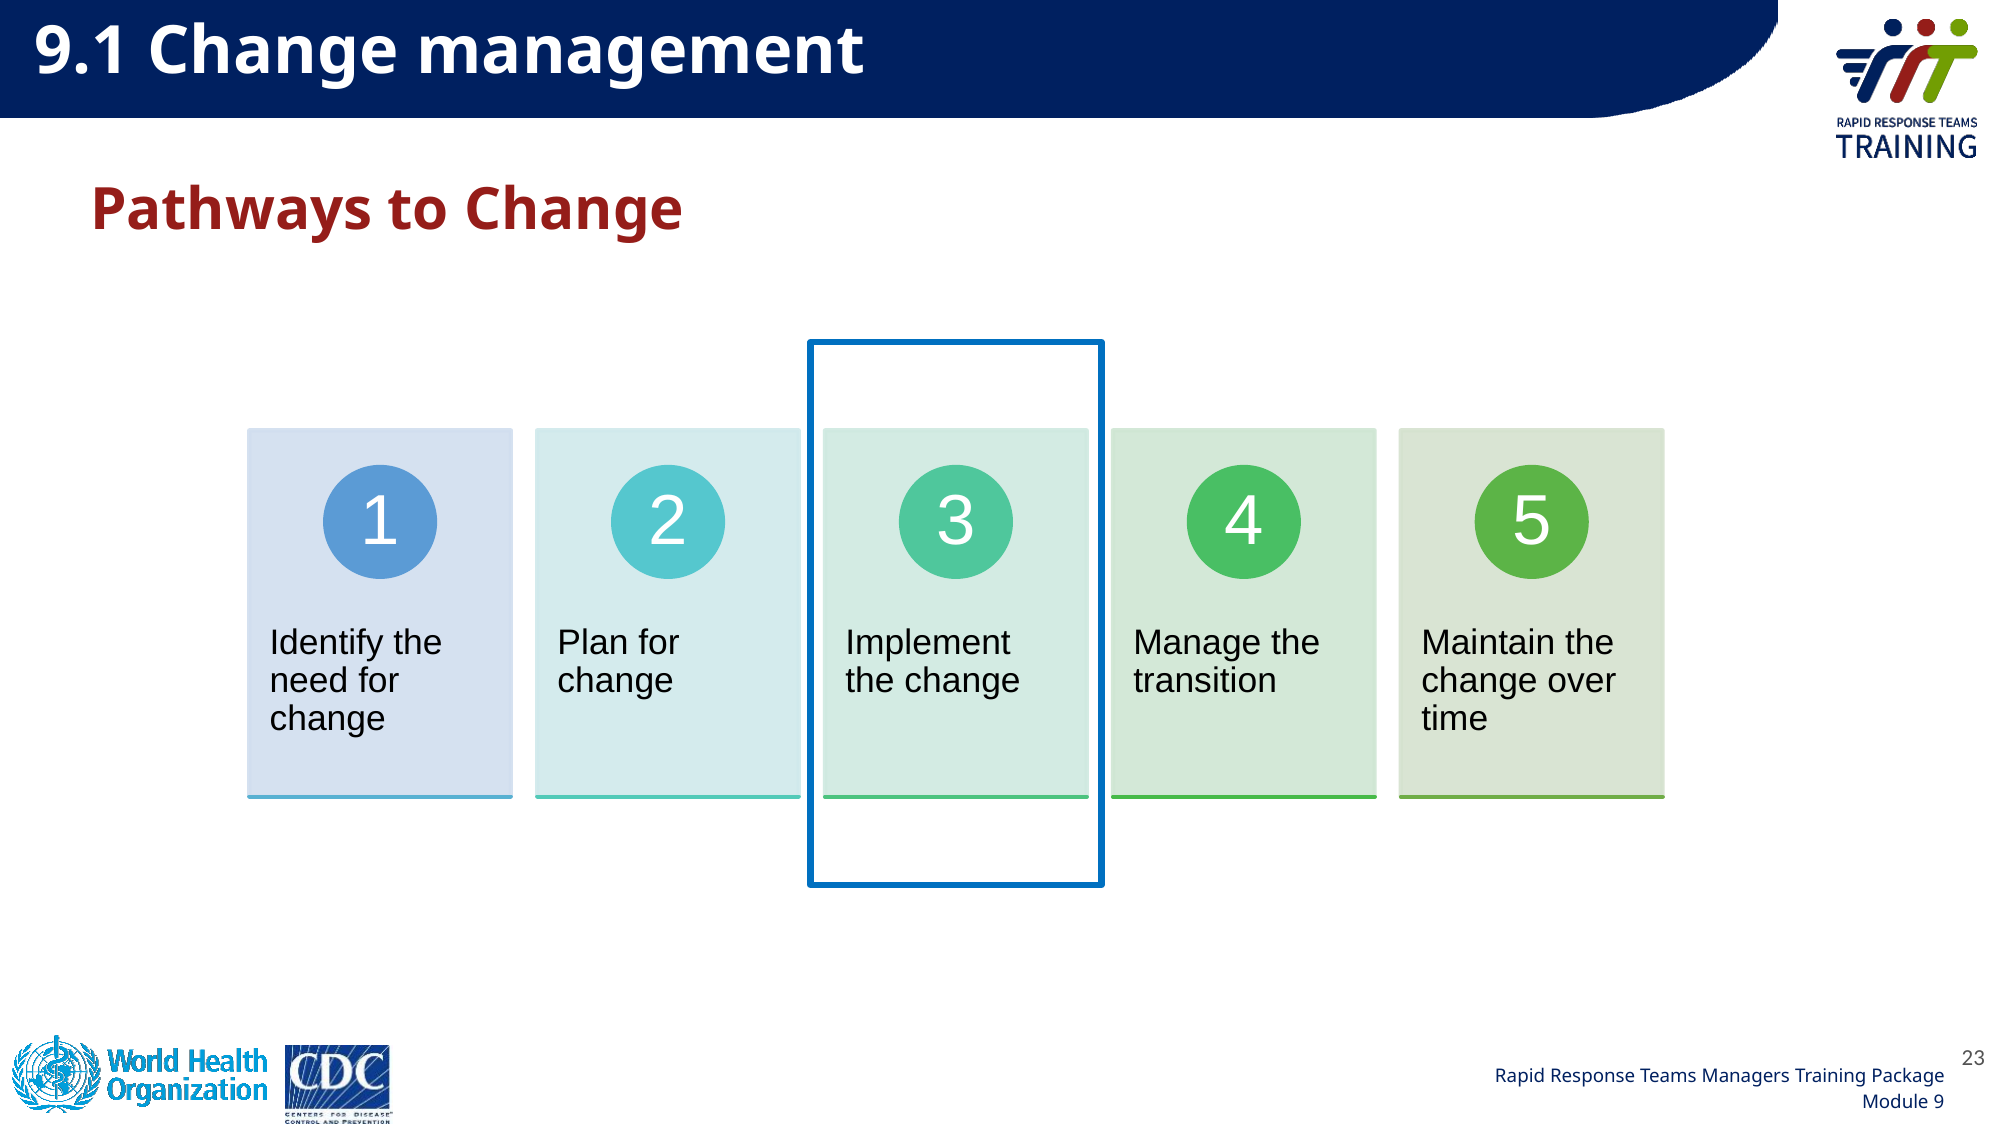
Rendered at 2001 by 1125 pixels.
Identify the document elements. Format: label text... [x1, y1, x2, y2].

picture [1835, 19, 1978, 167]
slide_number 23 [1931, 1035, 2000, 1088]
picture [34, 1058, 41, 1077]
picture [38, 1092, 54, 1100]
picture [38, 1044, 53, 1052]
picture [0, 0, 1778, 118]
text_box 9.1 Change management [19, 0, 1036, 95]
picture [36, 1035, 267, 1113]
picture [50, 1109, 62, 1113]
picture [12, 1084, 46, 1113]
picture [43, 1088, 54, 1094]
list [248, 174, 1664, 1053]
picture [285, 1053, 393, 1124]
picture [46, 1056, 54, 1061]
picture [28, 1054, 36, 1077]
title Pathways to Change [82, 156, 864, 264]
picture [12, 1035, 53, 1067]
